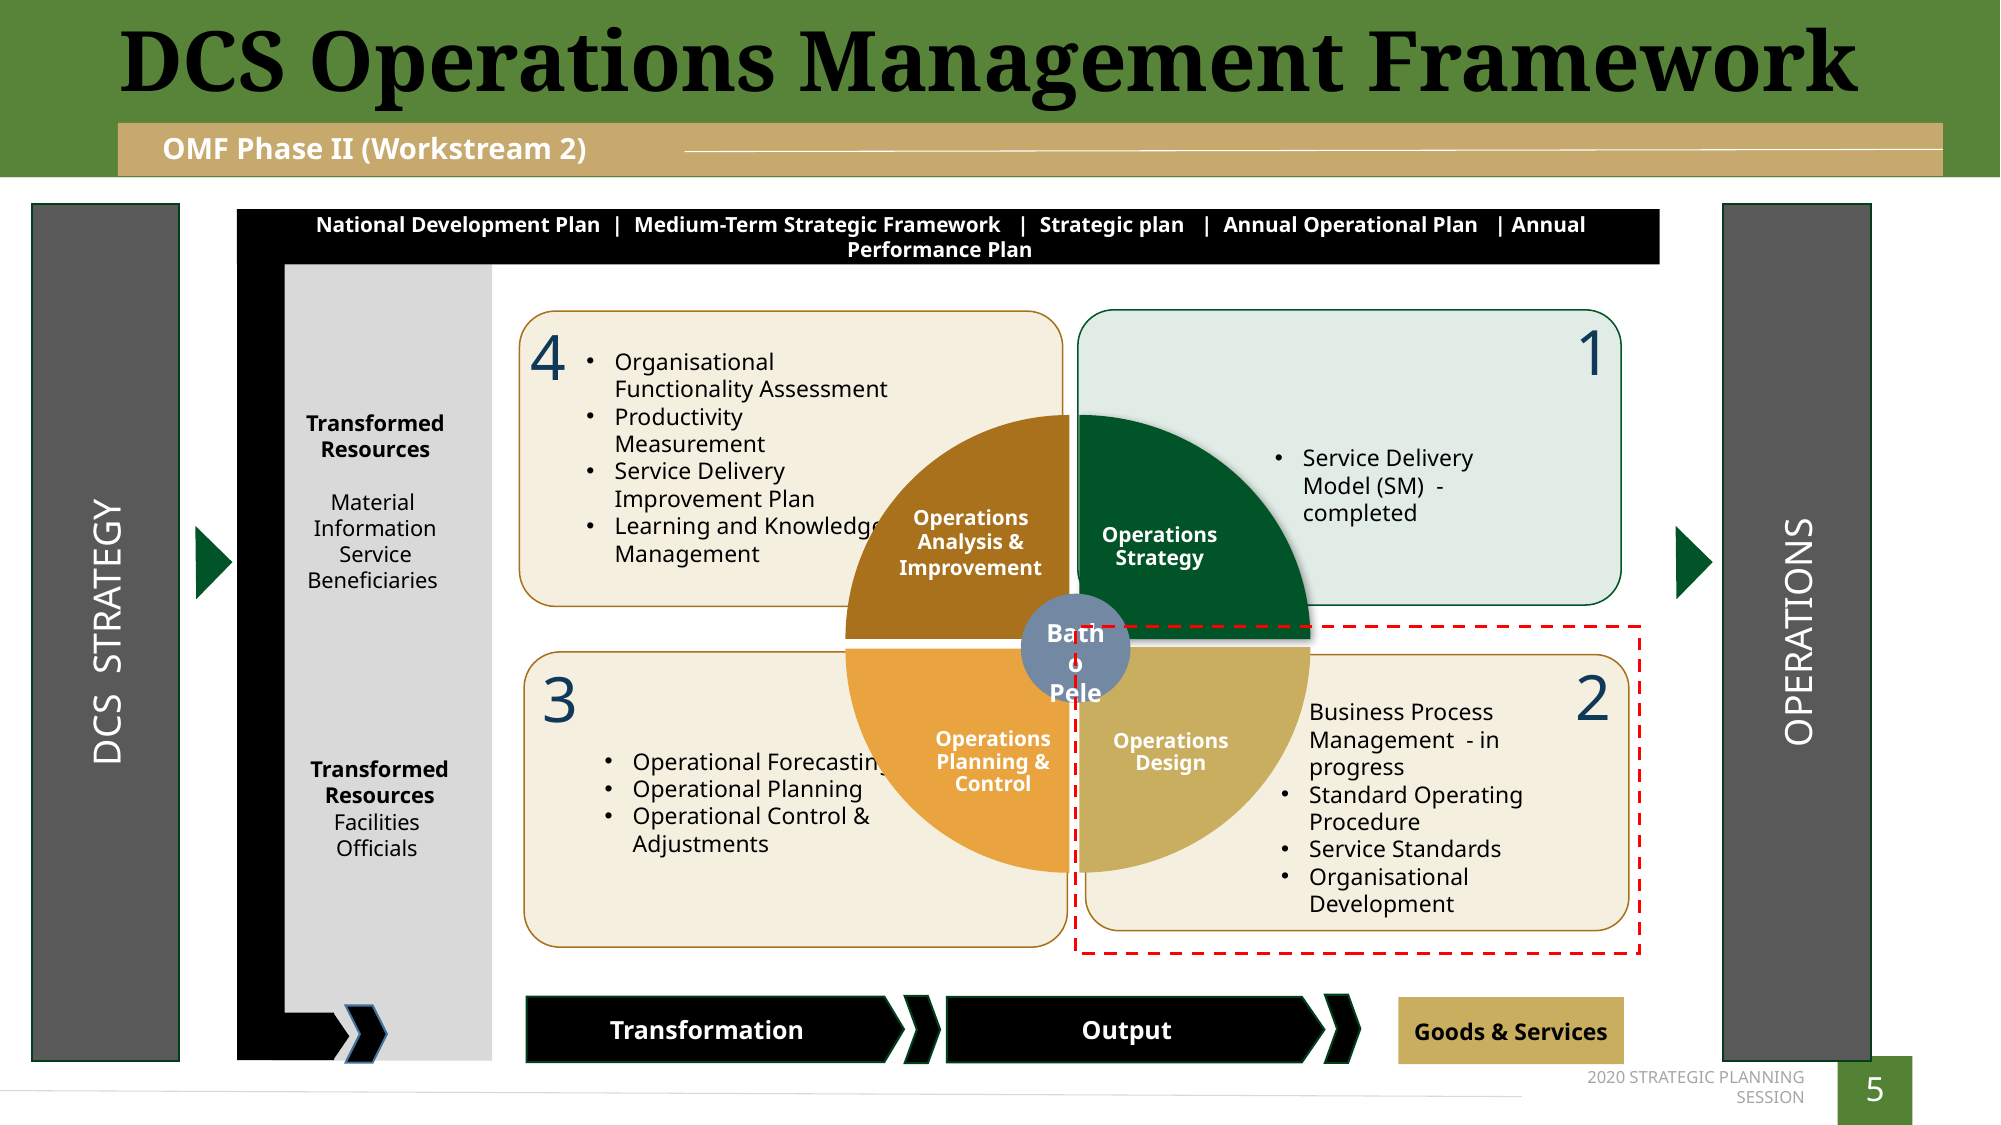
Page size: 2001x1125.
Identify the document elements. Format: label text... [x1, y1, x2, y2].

text_box [236, 261, 336, 1062]
text_box [0, 0, 2000, 178]
text_box [1675, 525, 1713, 600]
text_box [512, 645, 1068, 948]
text_box OMF Phase II (Workstream 2) [162, 132, 685, 166]
text_box DCS Operations Management Framework [104, 0, 1989, 132]
text_box OPERATIONS [1723, 204, 1871, 1061]
text_box Goods & Services [1398, 997, 1624, 1065]
text_box National Development Plan | Medium-Term Strategic Framework | Strategic plan | Annual Operational Plan | Annual Performance Plan [236, 209, 1660, 265]
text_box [1085, 654, 1629, 931]
text_box [117, 132, 1943, 176]
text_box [845, 414, 1311, 873]
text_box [946, 994, 1361, 1063]
text_box [195, 525, 233, 600]
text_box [507, 307, 1063, 607]
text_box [1077, 309, 1622, 606]
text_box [526, 995, 941, 1064]
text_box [1020, 593, 1131, 703]
text_box [1075, 626, 1640, 955]
text_box DCS STRATEGY [31, 204, 180, 1061]
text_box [271, 264, 493, 1061]
